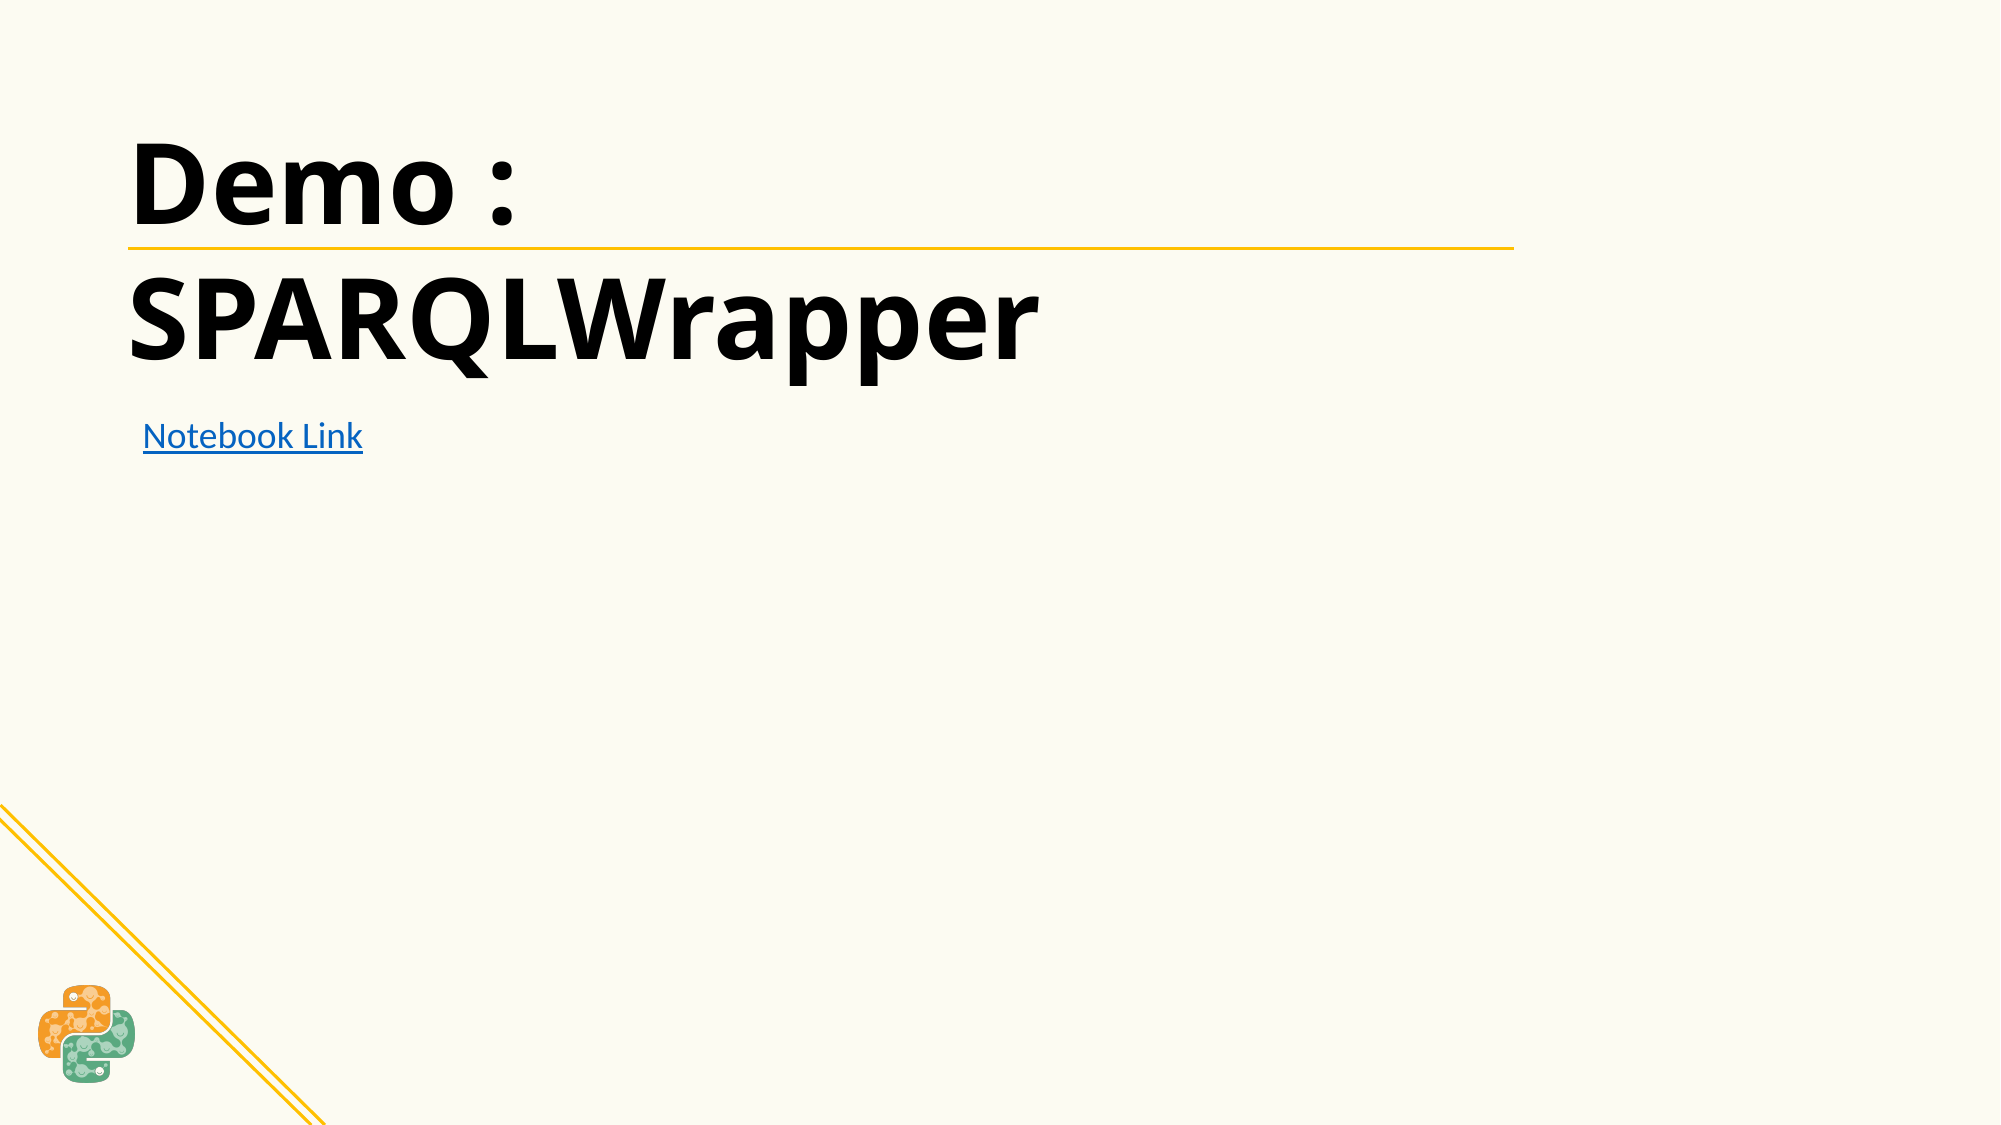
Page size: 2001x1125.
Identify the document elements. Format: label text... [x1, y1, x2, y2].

text_box Demo : SPARQLWrapper [113, 104, 1057, 390]
text_box Notebook Link [127, 403, 1130, 464]
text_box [0, 805, 325, 1125]
picture [38, 985, 135, 1083]
